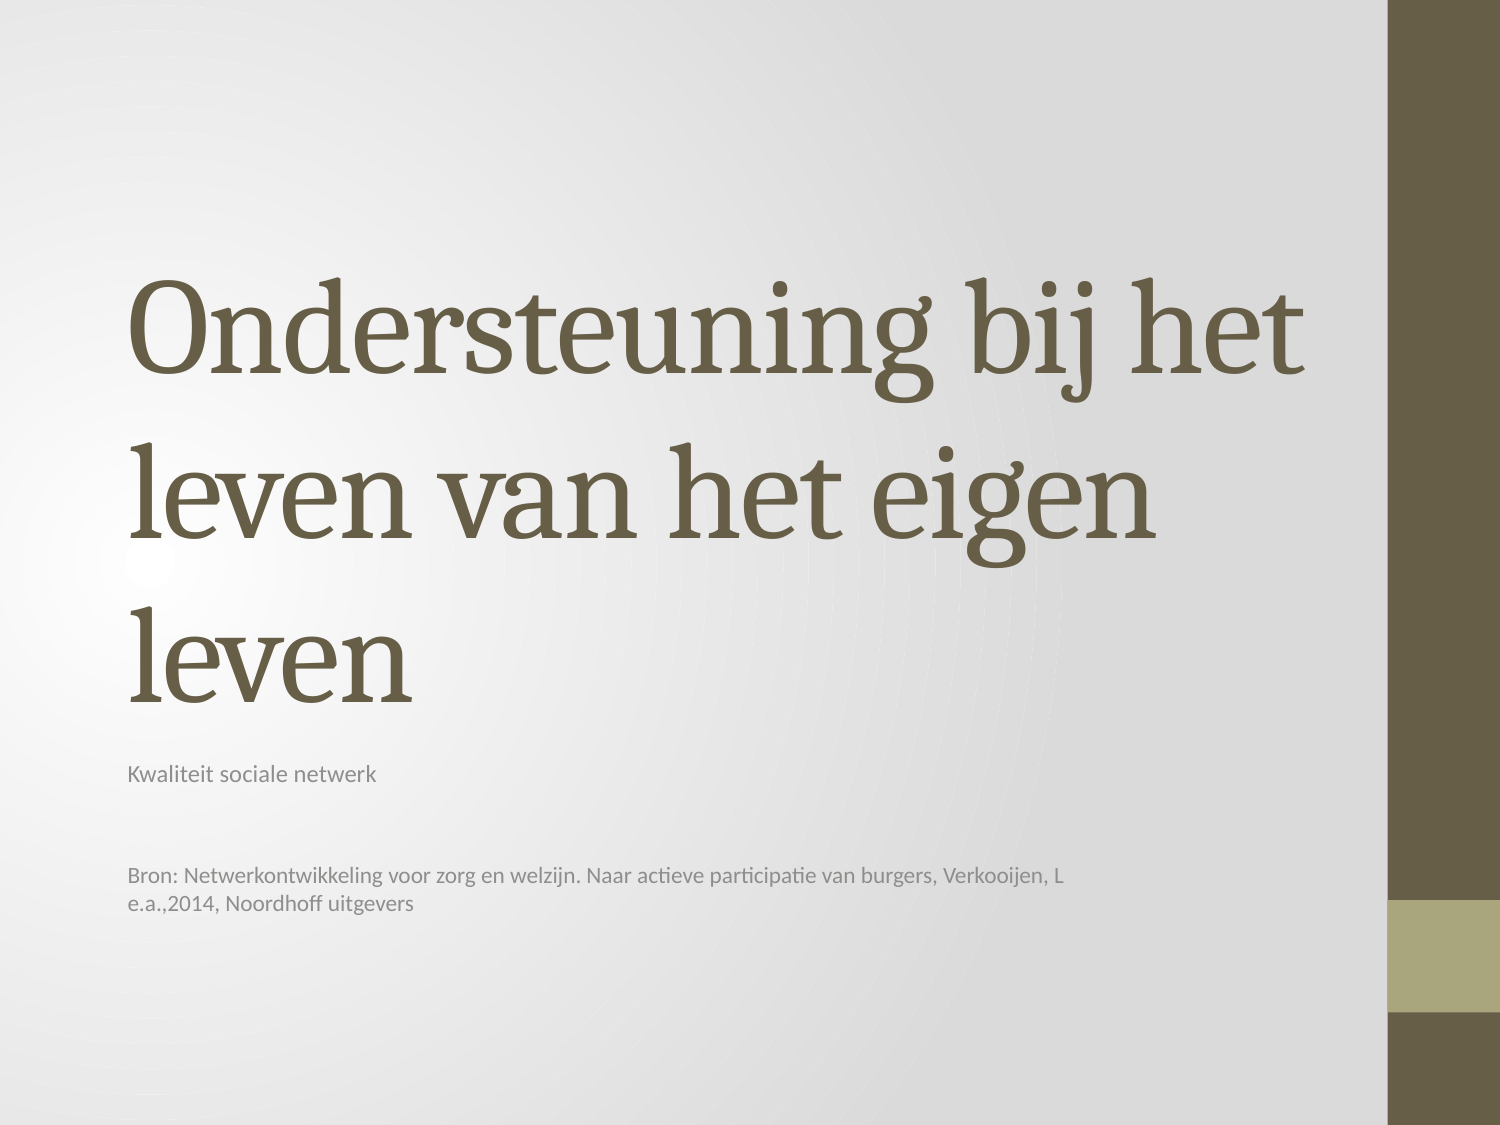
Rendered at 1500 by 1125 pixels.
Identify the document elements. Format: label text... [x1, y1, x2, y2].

subtitle Kwaliteit sociale netwerk Bron: Netwerkontwikkeling voor zorg en welzijn. Naar actieve participatie van burgers, Verkooijen, L e.a.,2014, Noordhoff uitgevers [112, 750, 1173, 925]
title Ondersteuning bij het leven van het eigen leven [112, 312, 1350, 738]
